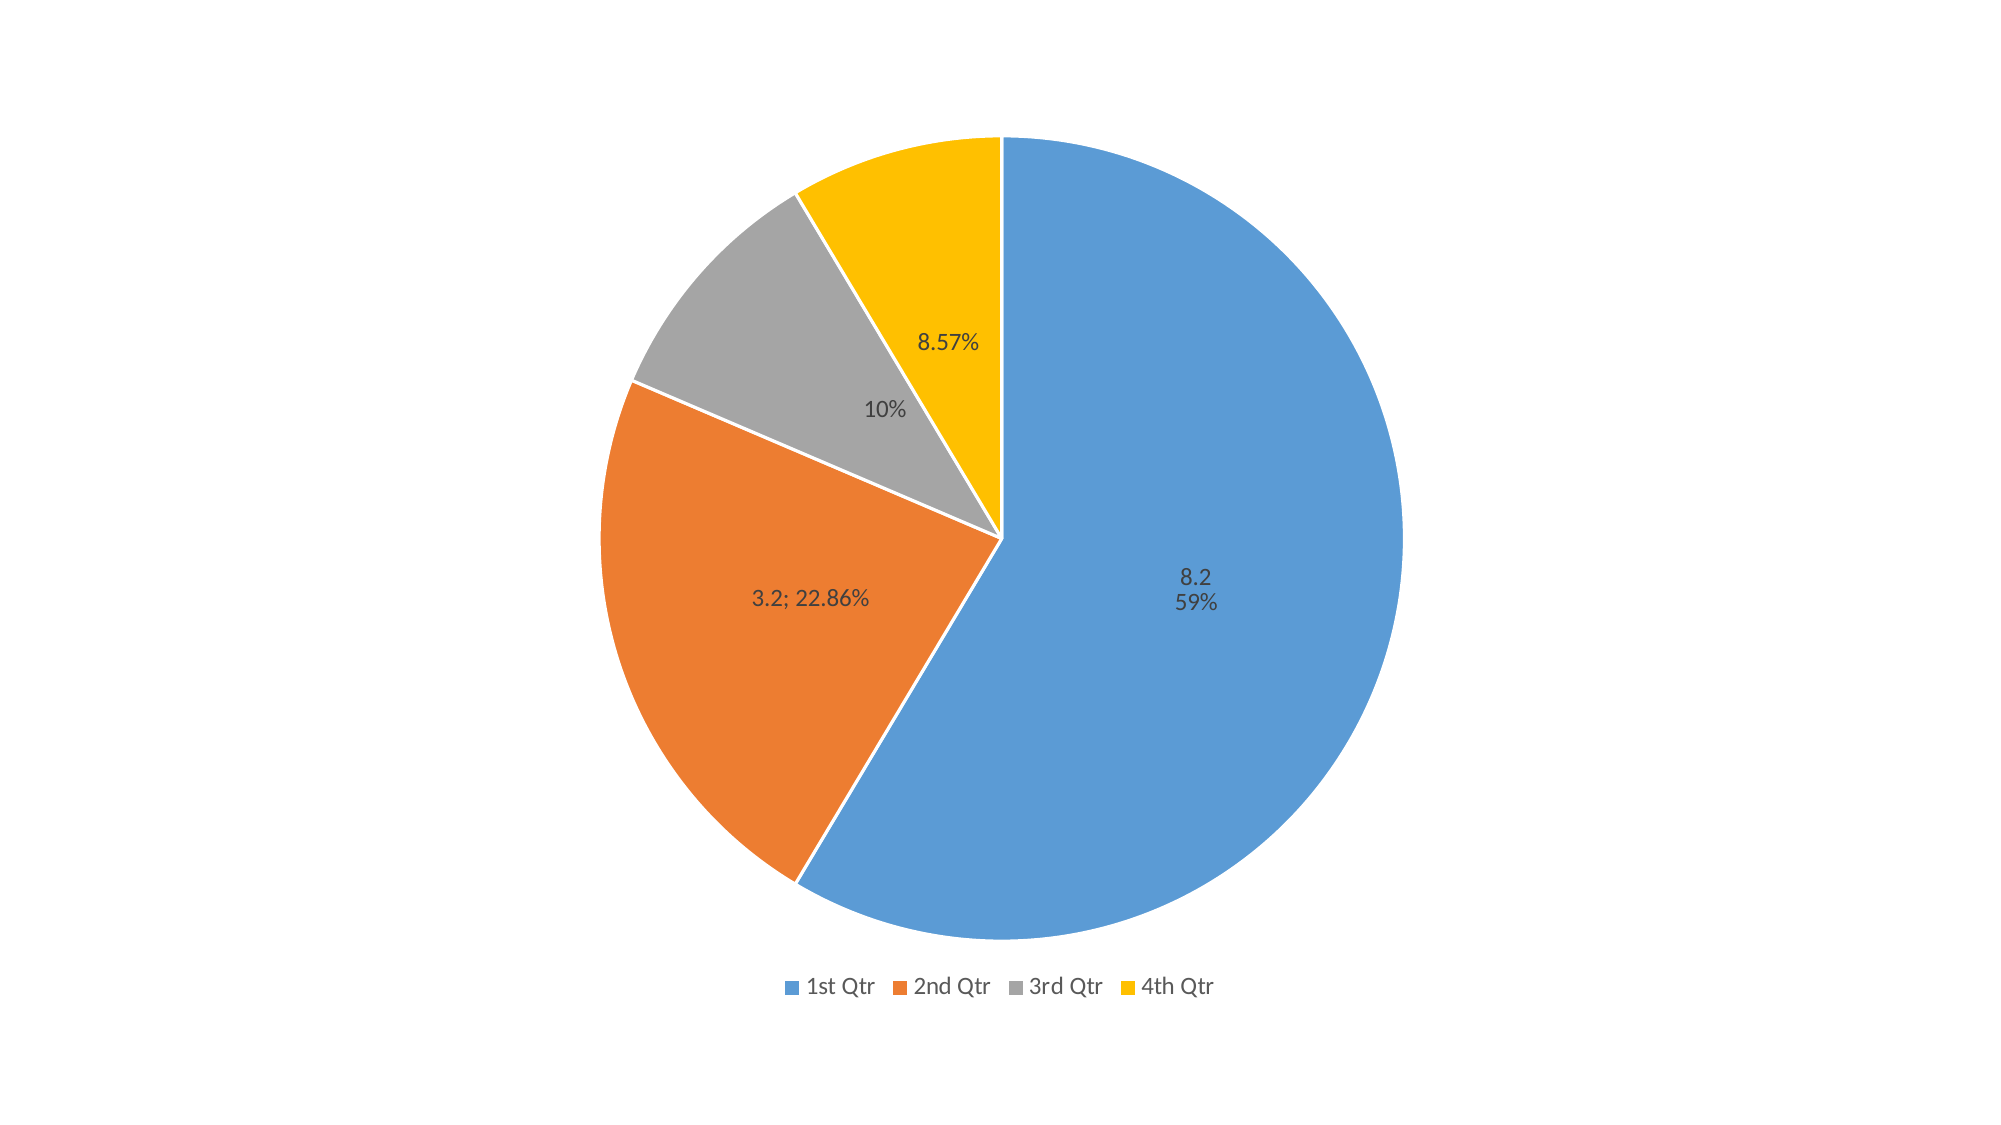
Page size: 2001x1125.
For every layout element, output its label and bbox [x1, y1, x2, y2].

chart [333, 117, 1667, 1007]
